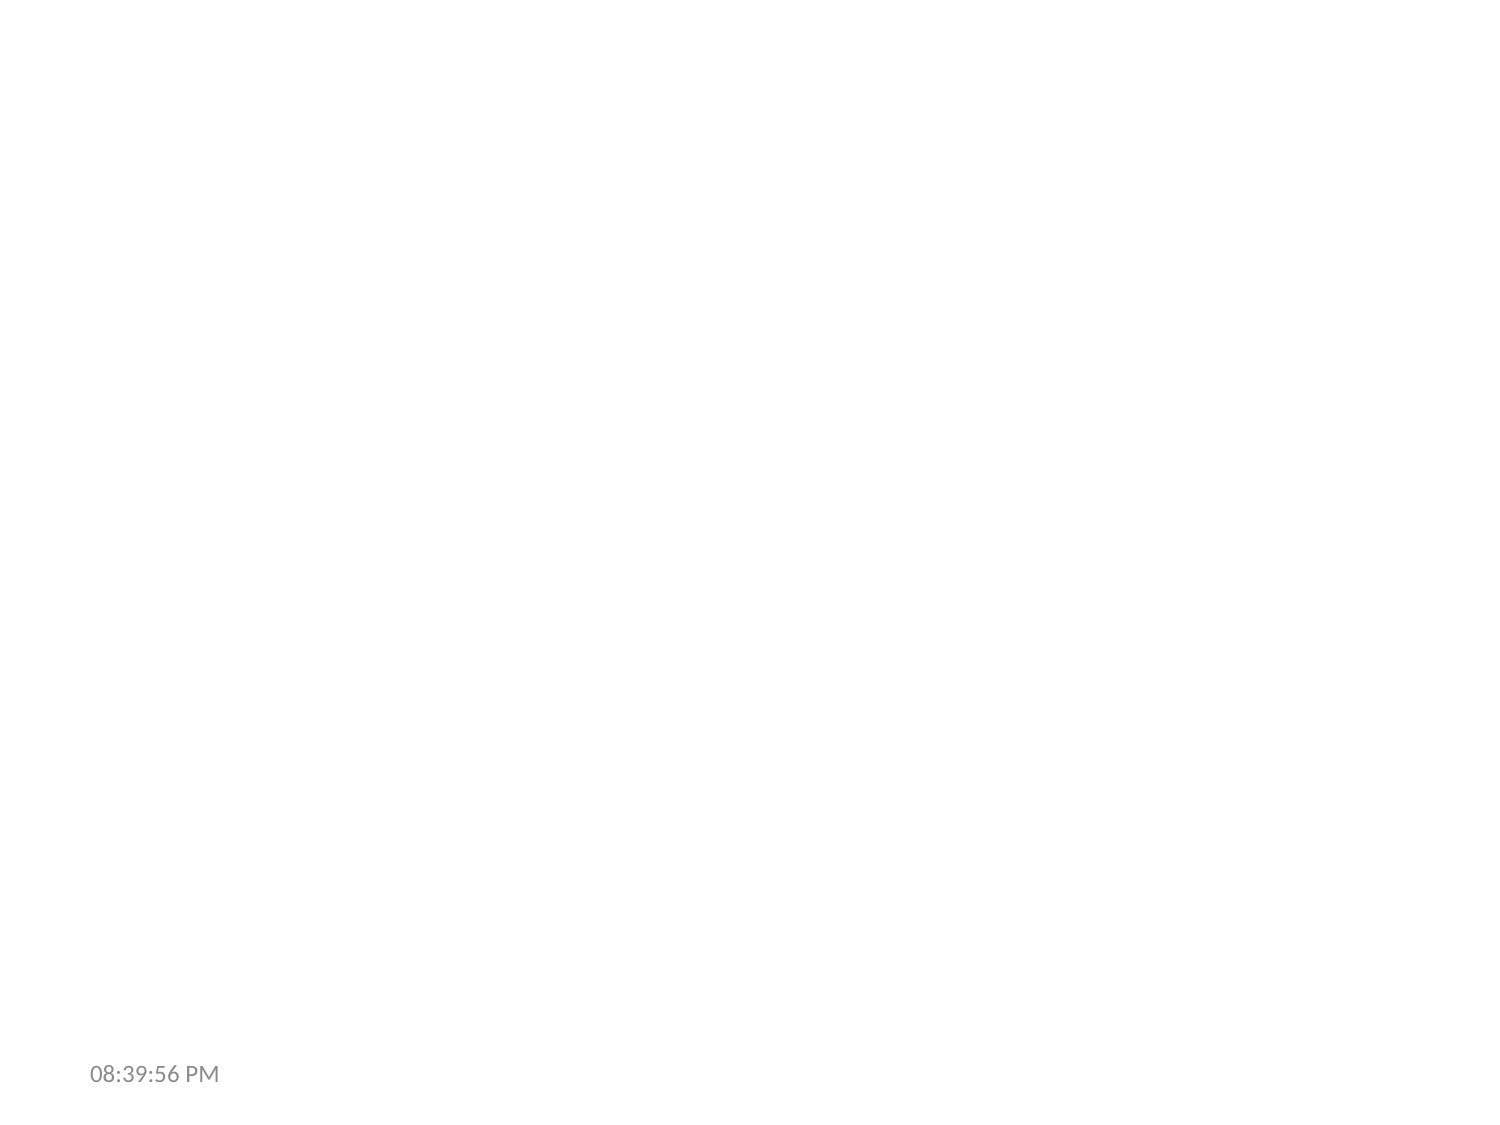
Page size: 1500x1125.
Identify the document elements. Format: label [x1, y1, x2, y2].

slide_number [75, 1042, 425, 1103]
